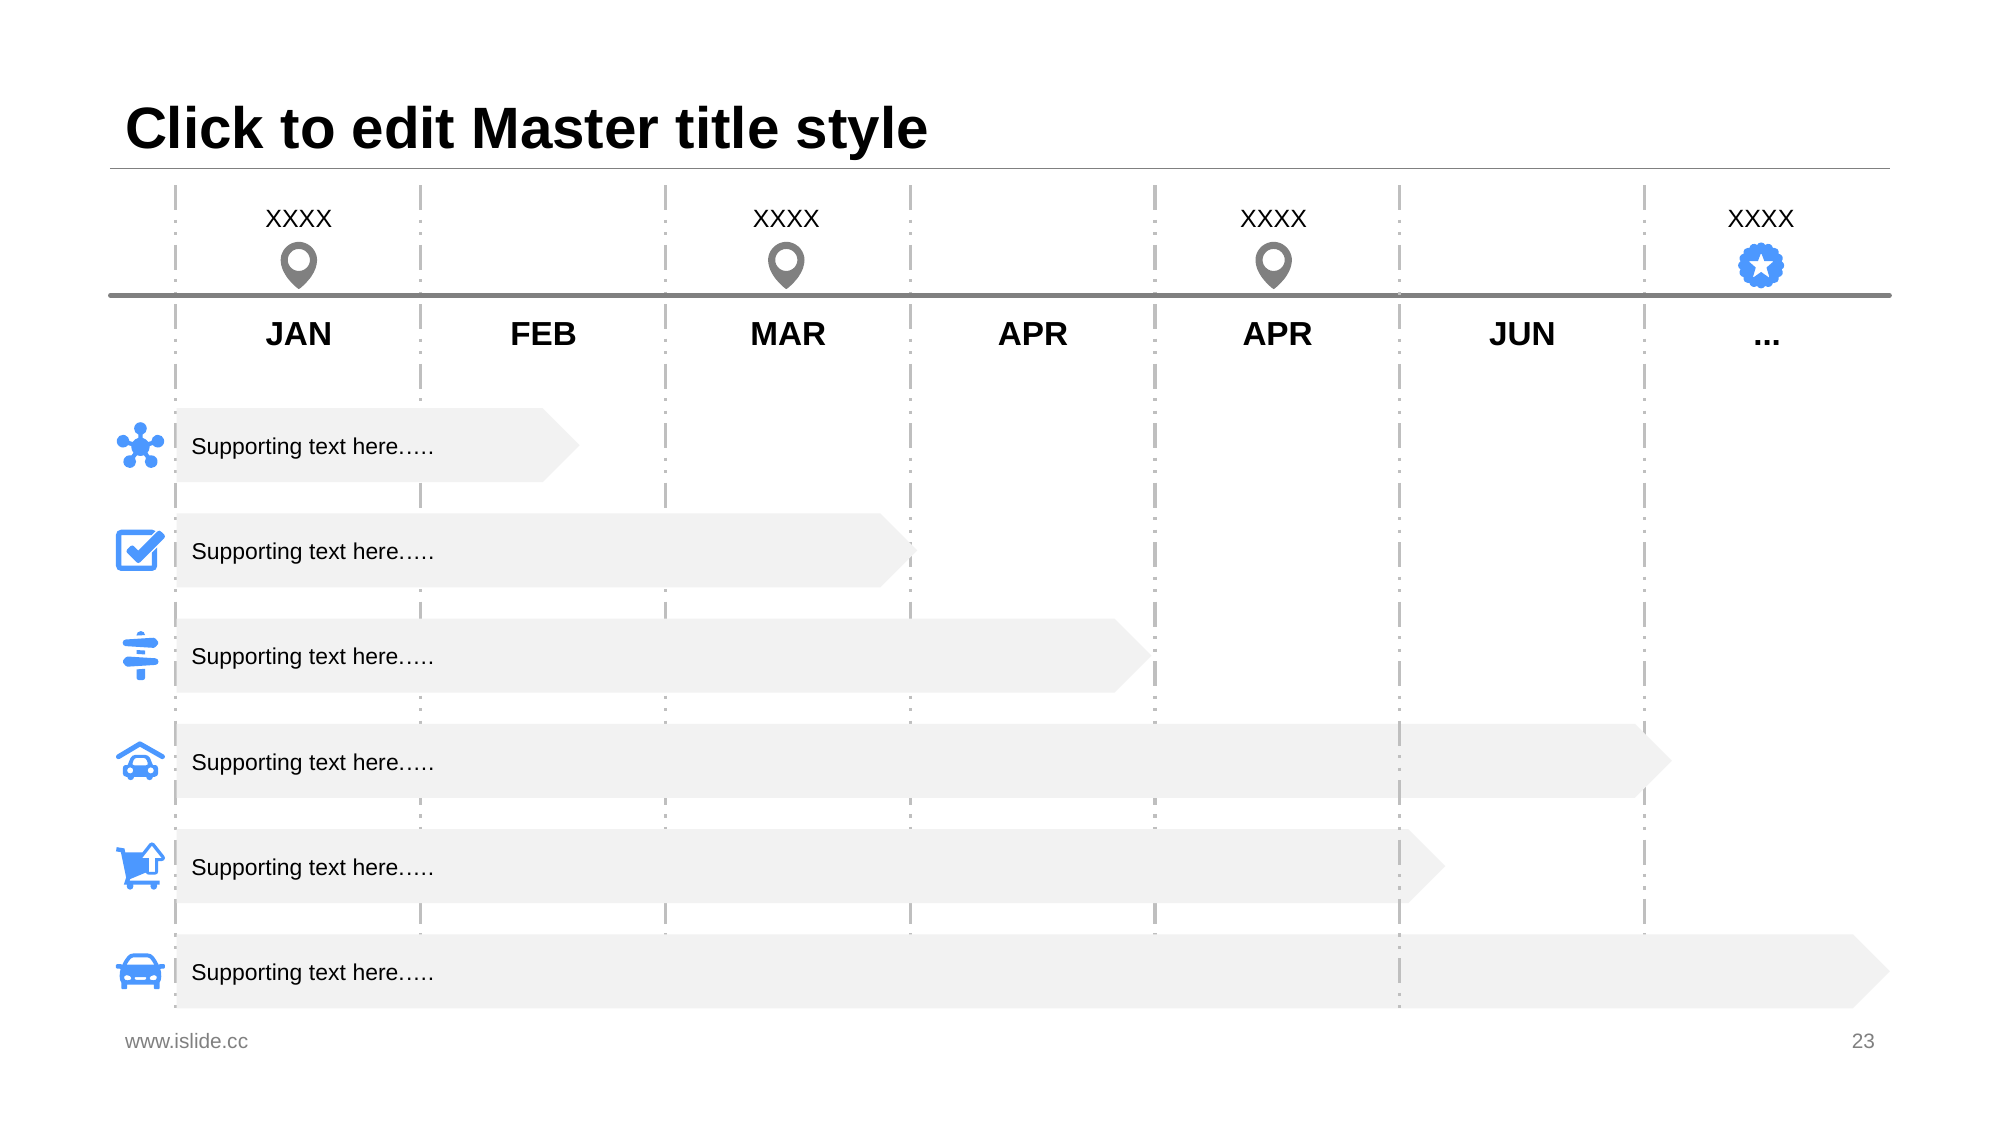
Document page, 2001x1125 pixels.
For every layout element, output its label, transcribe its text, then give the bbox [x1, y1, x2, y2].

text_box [110, 185, 1890, 1009]
footer www.islide.cc [109, 1023, 790, 1058]
slide_number 23 [1412, 1023, 1890, 1058]
title Click to edit Master title style [109, 0, 1890, 169]
